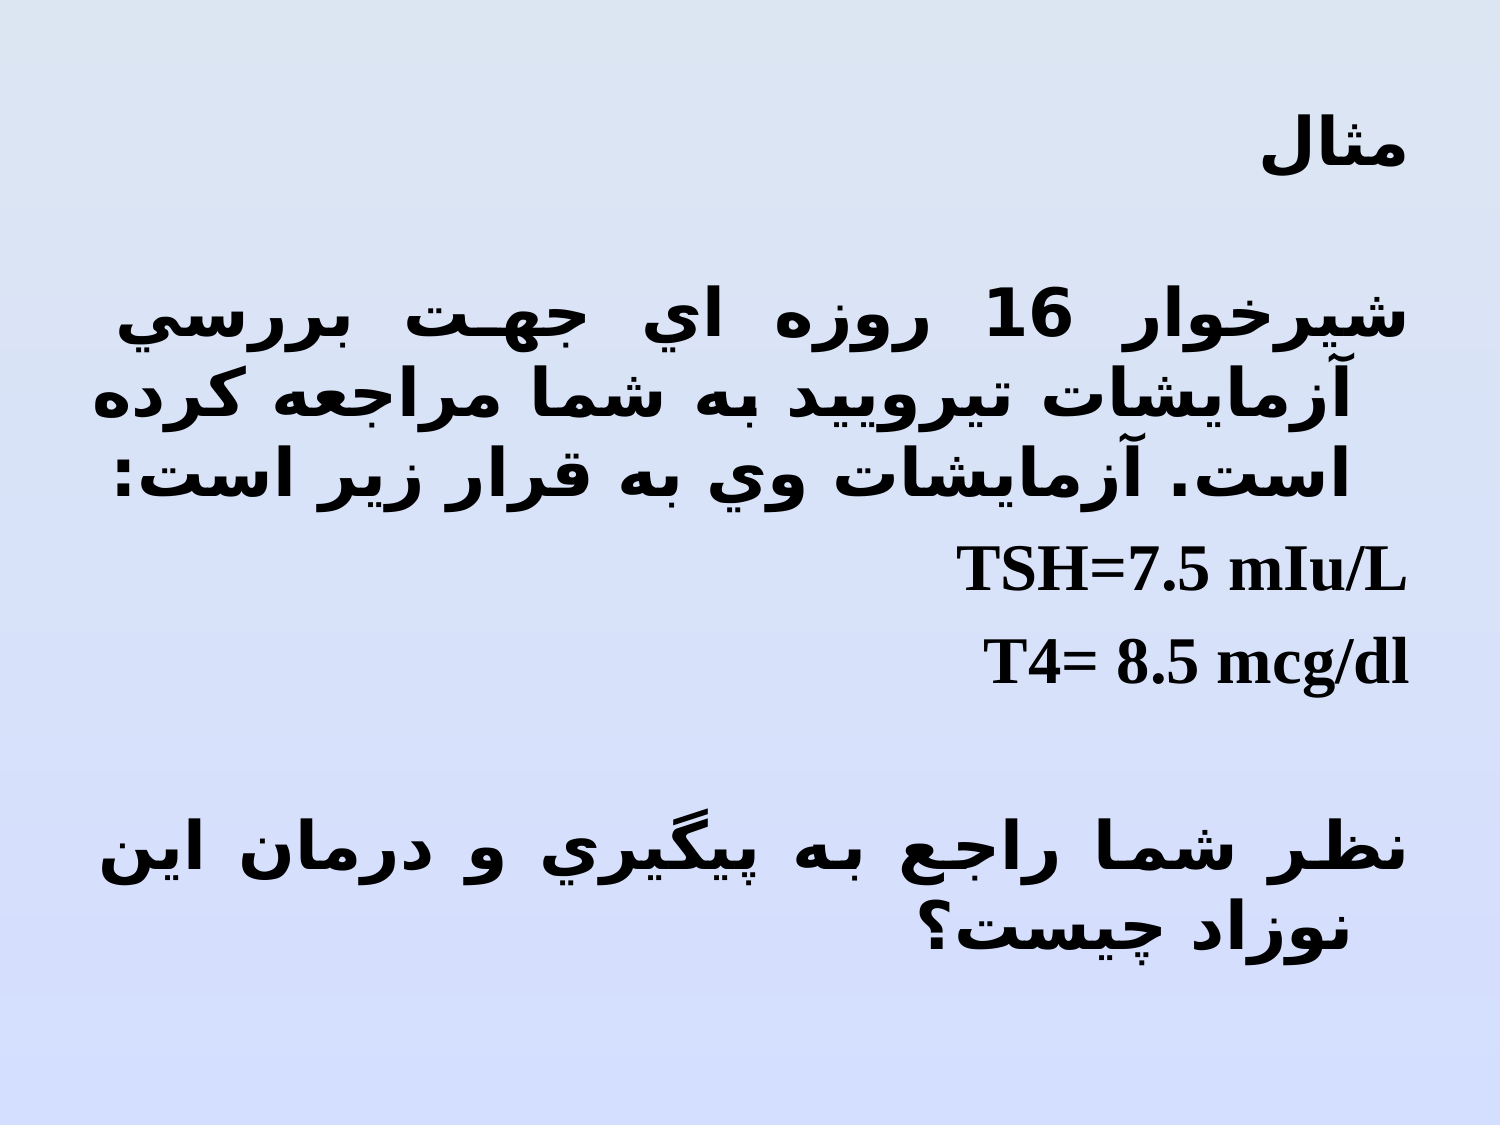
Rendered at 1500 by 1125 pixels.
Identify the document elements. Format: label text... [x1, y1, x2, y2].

title مثال [75, 45, 1425, 233]
list شيرخوار 16 روزه اي جهت بررسي آزمايشات تيروييد به شما مراجعه كرده است. آزمايشات وي به قرار زير است: TSH=7.5 mIu/L T4= 8.5 mcg/dl نظر شما راجع به پيگيري و درمان اين نوزاد چيست؟ [75, 262, 1425, 1005]
